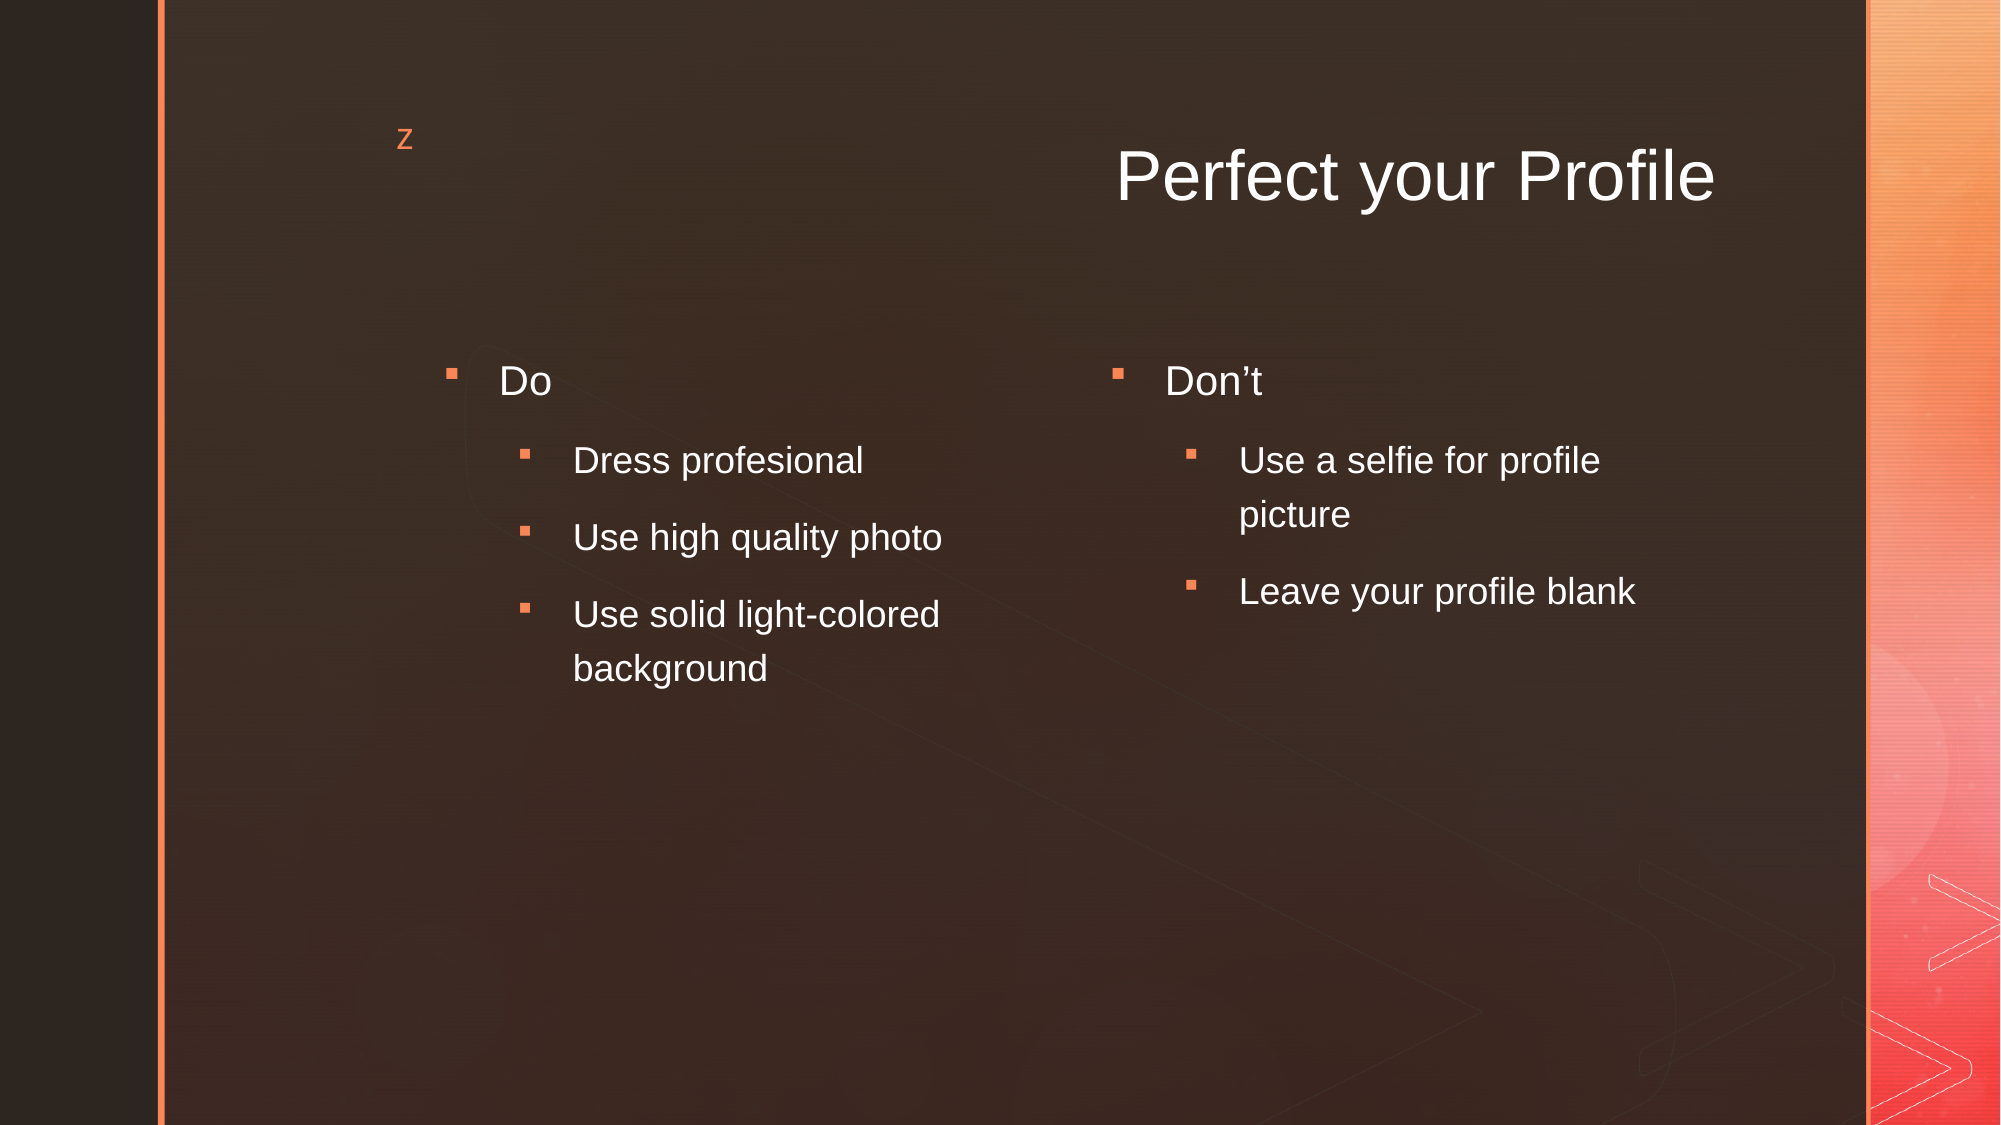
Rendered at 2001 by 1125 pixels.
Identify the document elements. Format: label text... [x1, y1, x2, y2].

list Do Dress profesional Use high quality photo Use solid light-colored background [427, 336, 1066, 993]
title Perfect your Profile [428, 132, 1733, 310]
list Don’t Use a selfie for profile picture Leave your profile blank [1093, 336, 1733, 993]
picture [1871, 0, 2001, 1125]
